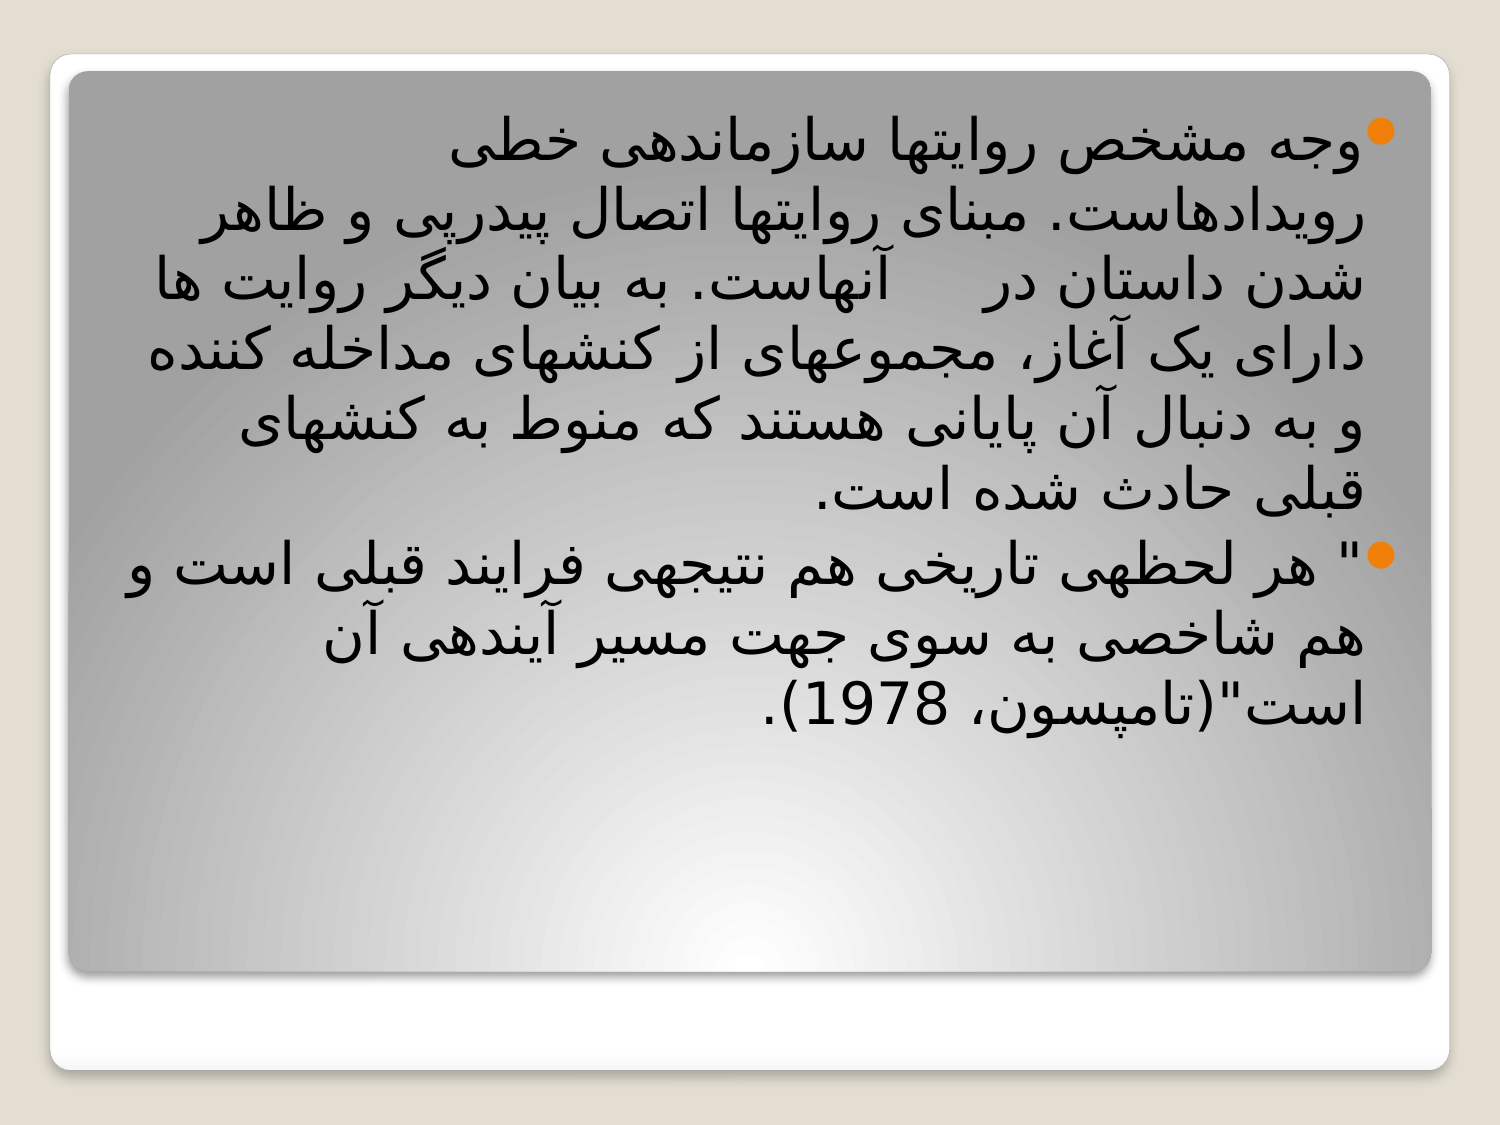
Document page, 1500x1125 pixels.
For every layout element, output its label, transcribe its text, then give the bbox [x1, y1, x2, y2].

list وجه مشخص روایت­ها سازماندهی خطی رویدادهاست. مبنای روایت­ها اتصال پی­در­پی و ظاهر شدن داستان در آن­هاست. به بیان دیگر روایت ها دارای یک آغاز، مجموعه­ای از کنش­های مداخله کننده و به دنبال آن پایانی هستند که منوط به کنشهای قبلی حادث شده است. " هر لحظه­ی تاریخی هم نتیجه­ی فرایند قبلی است و هم شاخصی به سوی جهت مسیر آینده­ی آن است"(تامپسون، 1978). [82, 86, 1425, 774]
